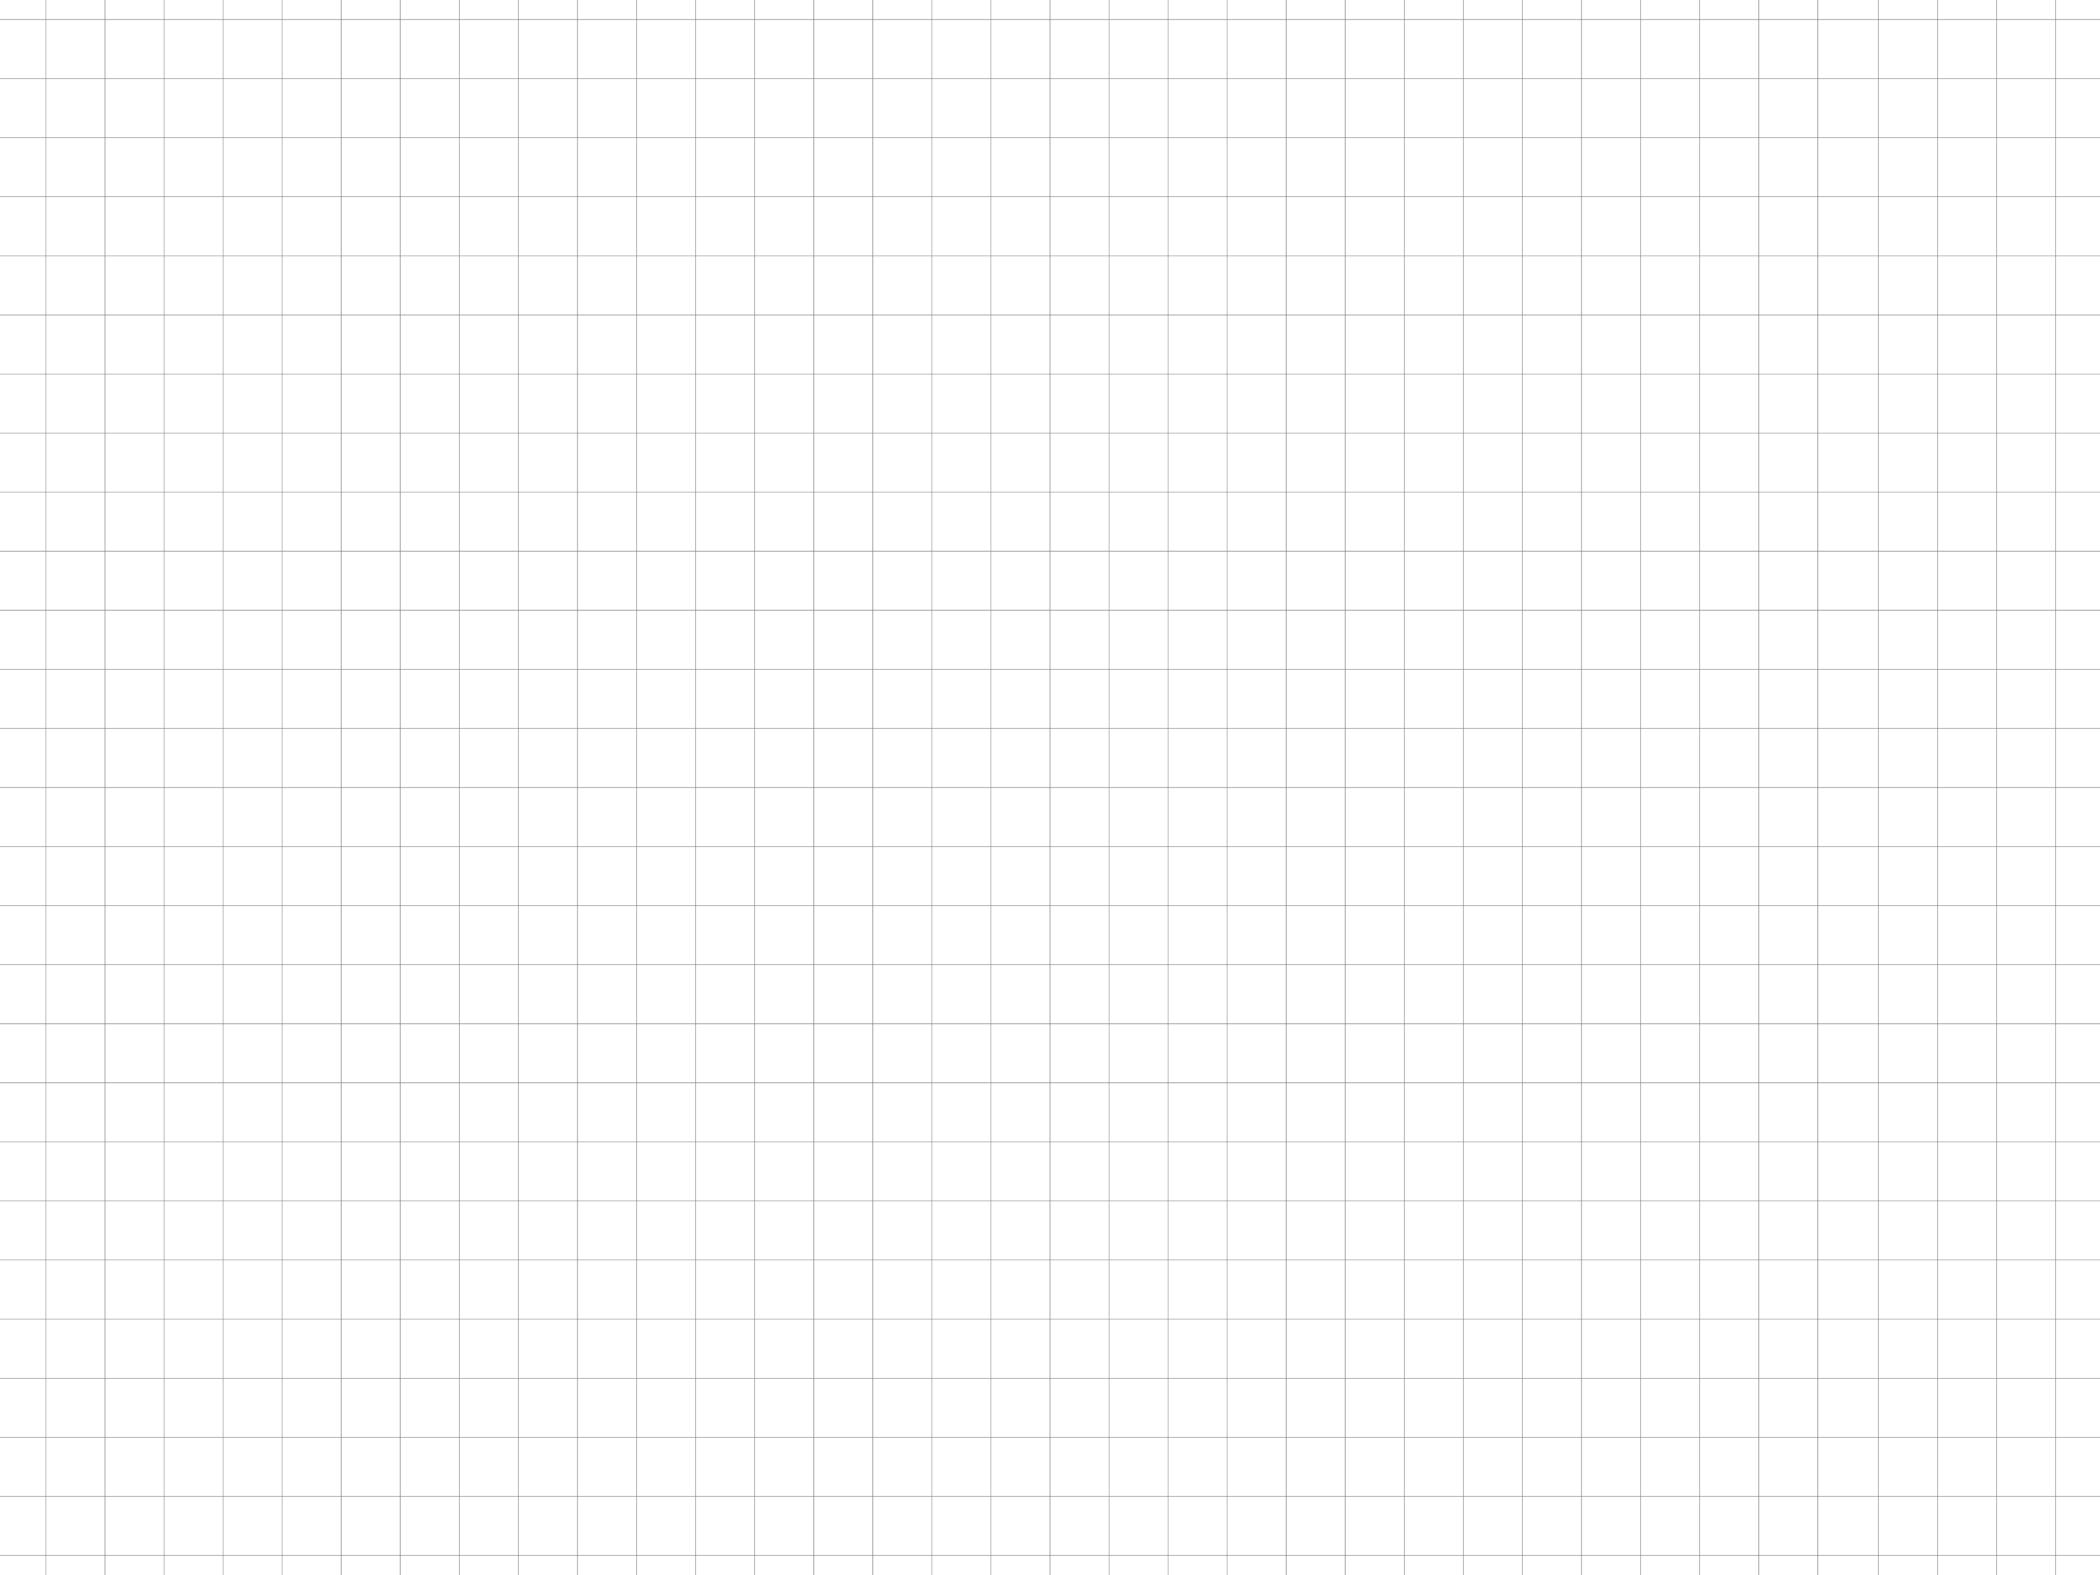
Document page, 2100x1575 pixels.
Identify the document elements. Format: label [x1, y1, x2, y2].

text_box [0, 0, 2100, 1575]
